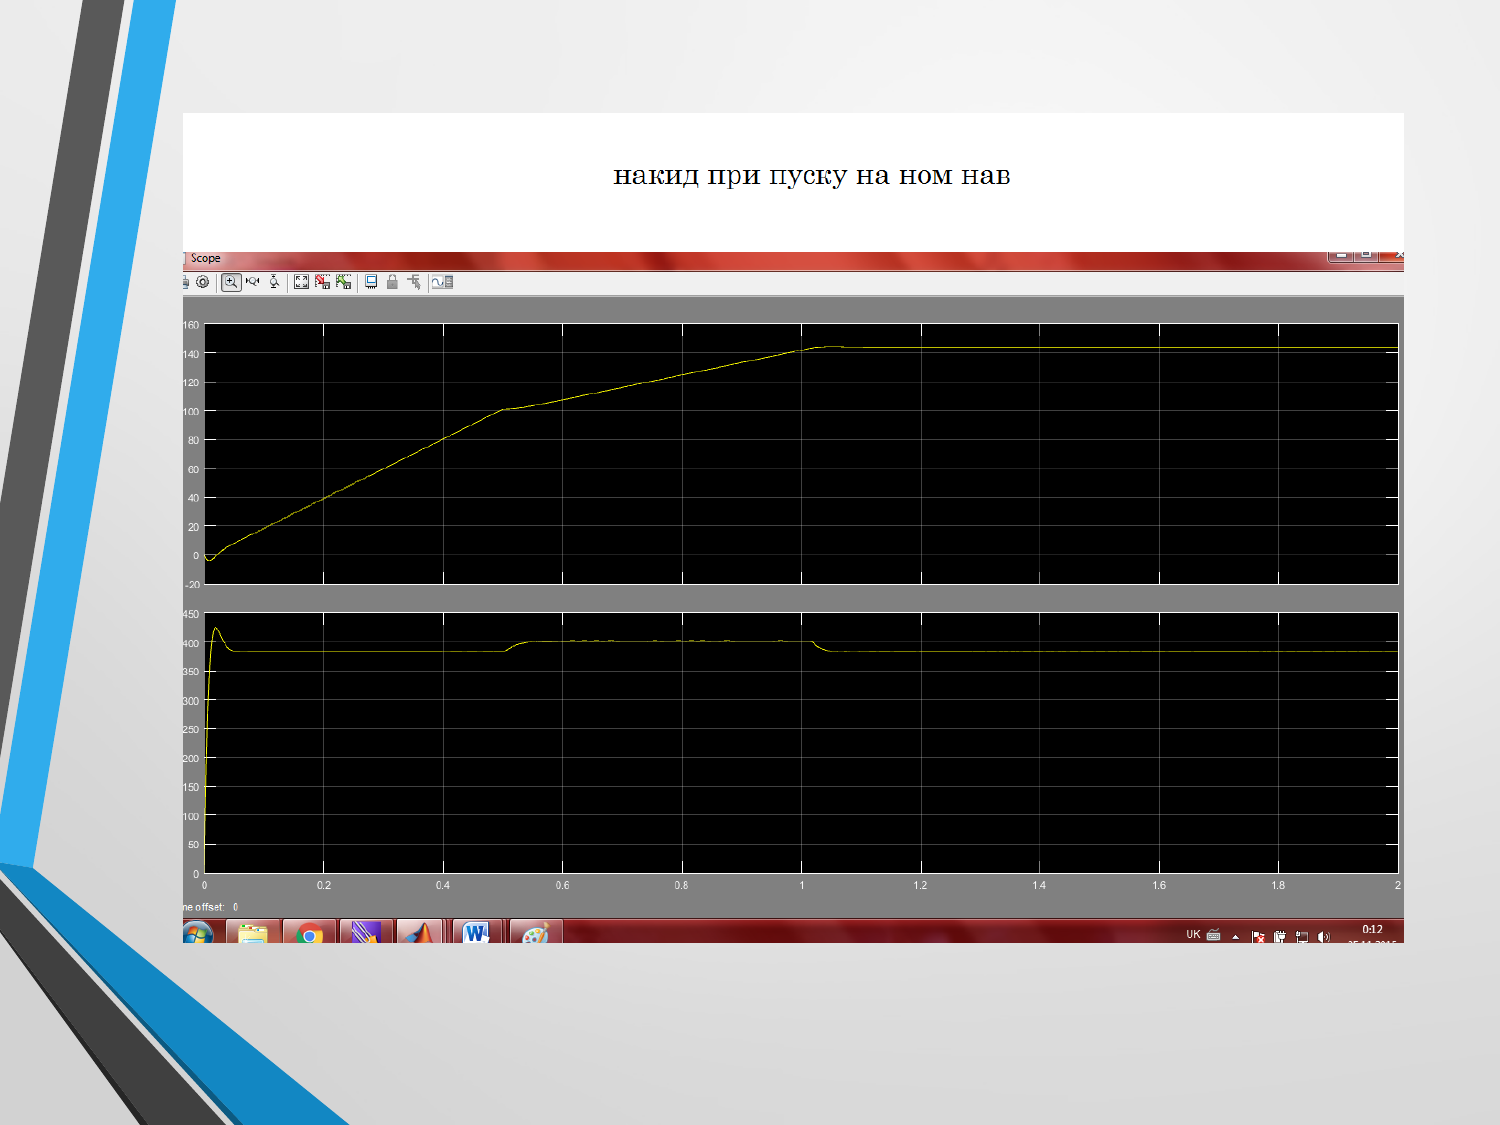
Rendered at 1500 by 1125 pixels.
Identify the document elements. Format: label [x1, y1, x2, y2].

picture [182, 113, 1404, 943]
